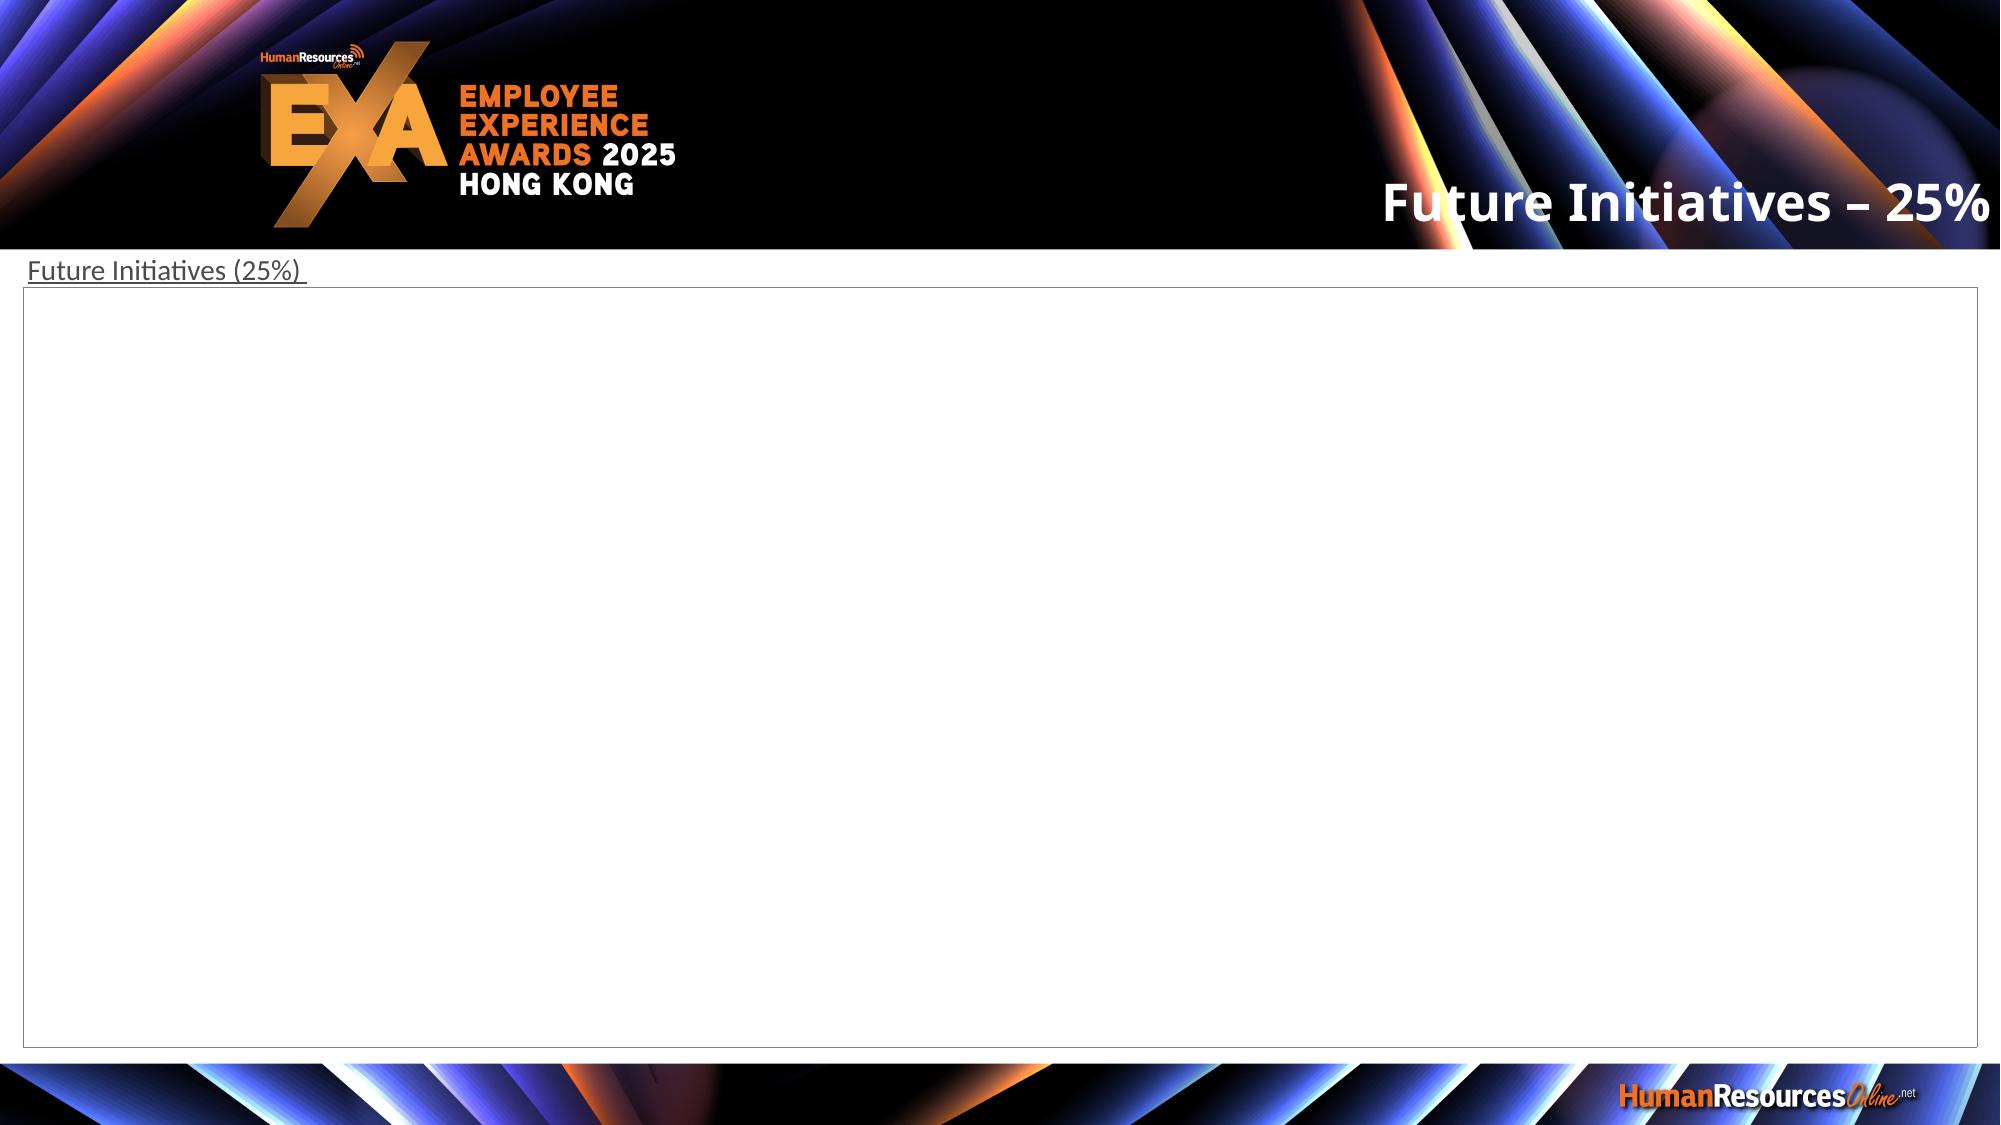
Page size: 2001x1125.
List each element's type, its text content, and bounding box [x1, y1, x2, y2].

picture [0, 0, 2000, 1125]
text_box Future Initiatives – 25% [1367, 156, 2000, 244]
table_header [24, 288, 1977, 1047]
text_box Future Initiatives (25%) [12, 243, 923, 294]
